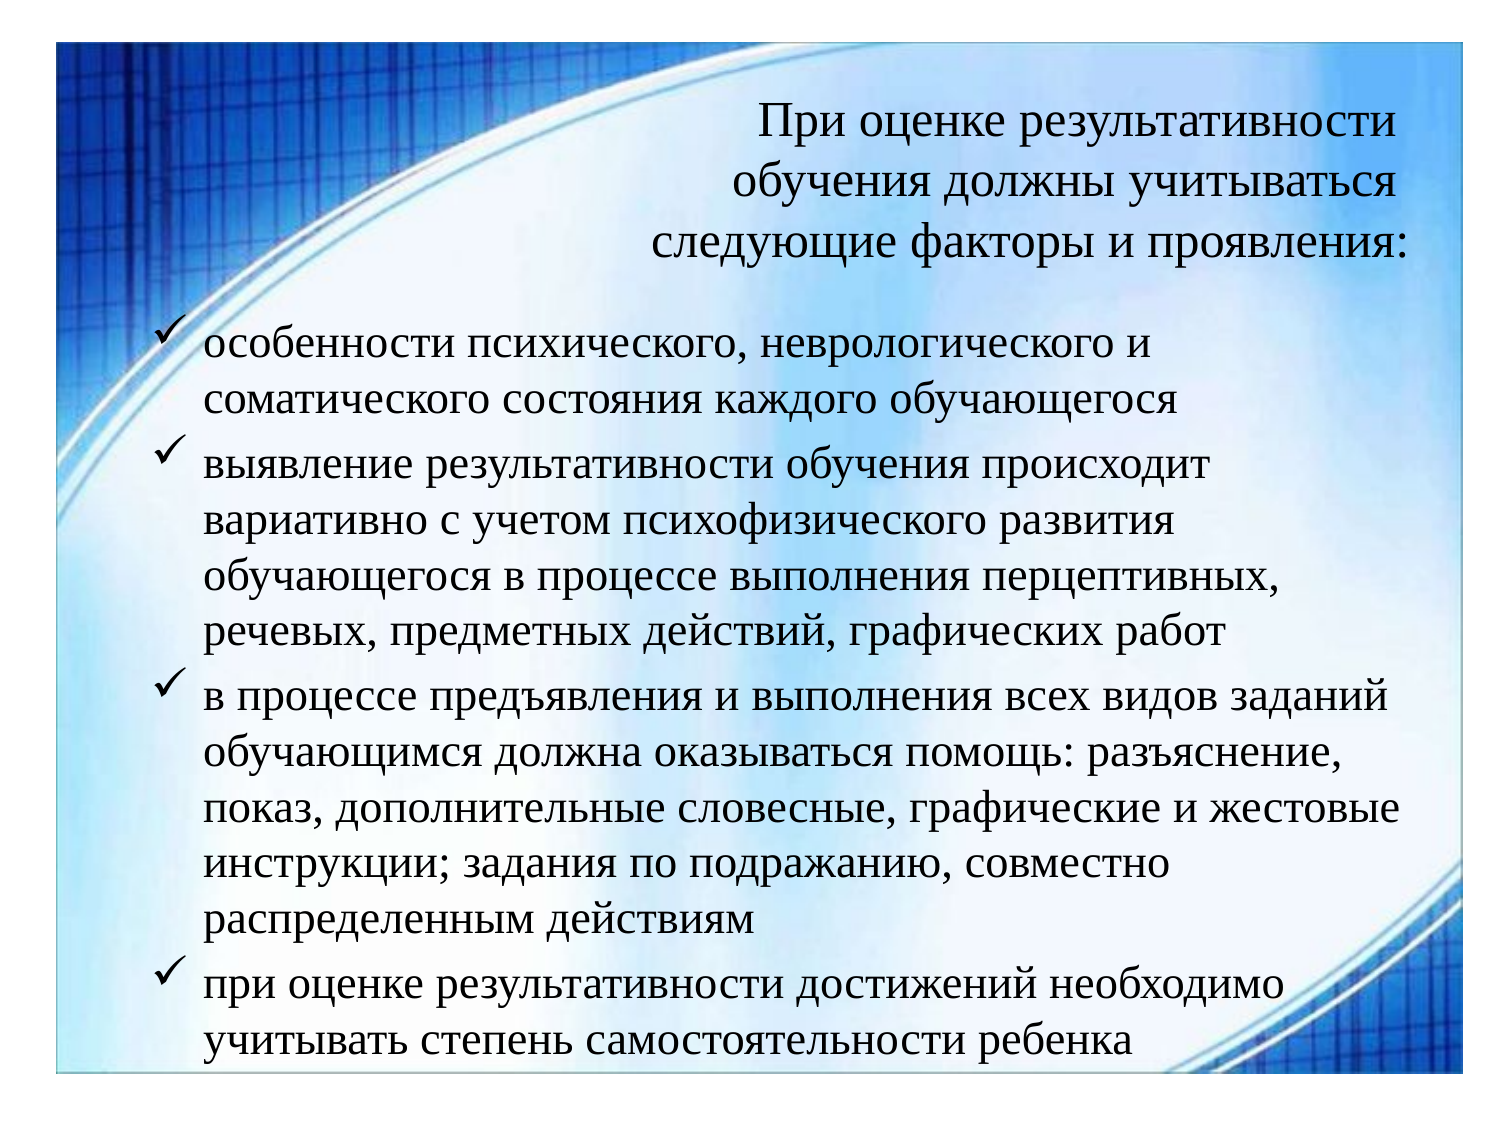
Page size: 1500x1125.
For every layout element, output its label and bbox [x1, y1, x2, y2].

picture [56, 42, 1463, 1074]
